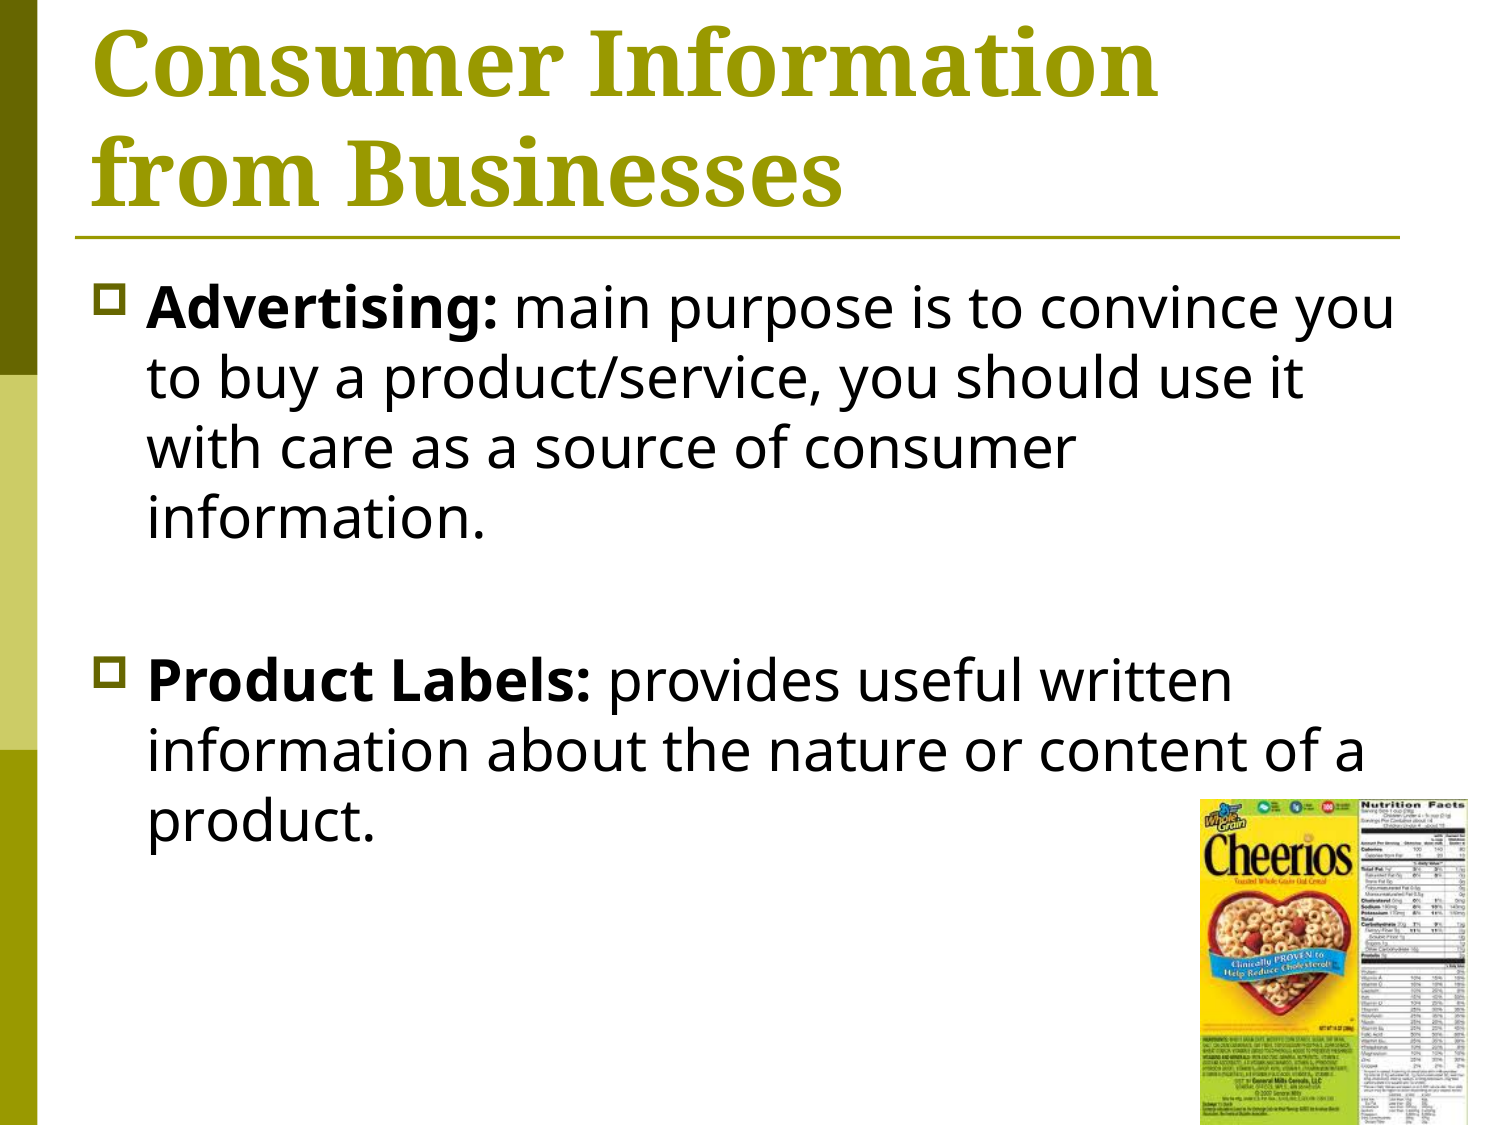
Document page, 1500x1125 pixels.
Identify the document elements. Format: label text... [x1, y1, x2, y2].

list Advertising: main purpose is to convince you to buy a product/service, you should use it with care as a source of consumer information. Product Labels: provides useful written information about the nature or content of a product. [74, 262, 1426, 1006]
picture [1199, 799, 1468, 1125]
title Consumer Information from Businesses [74, 45, 1426, 233]
